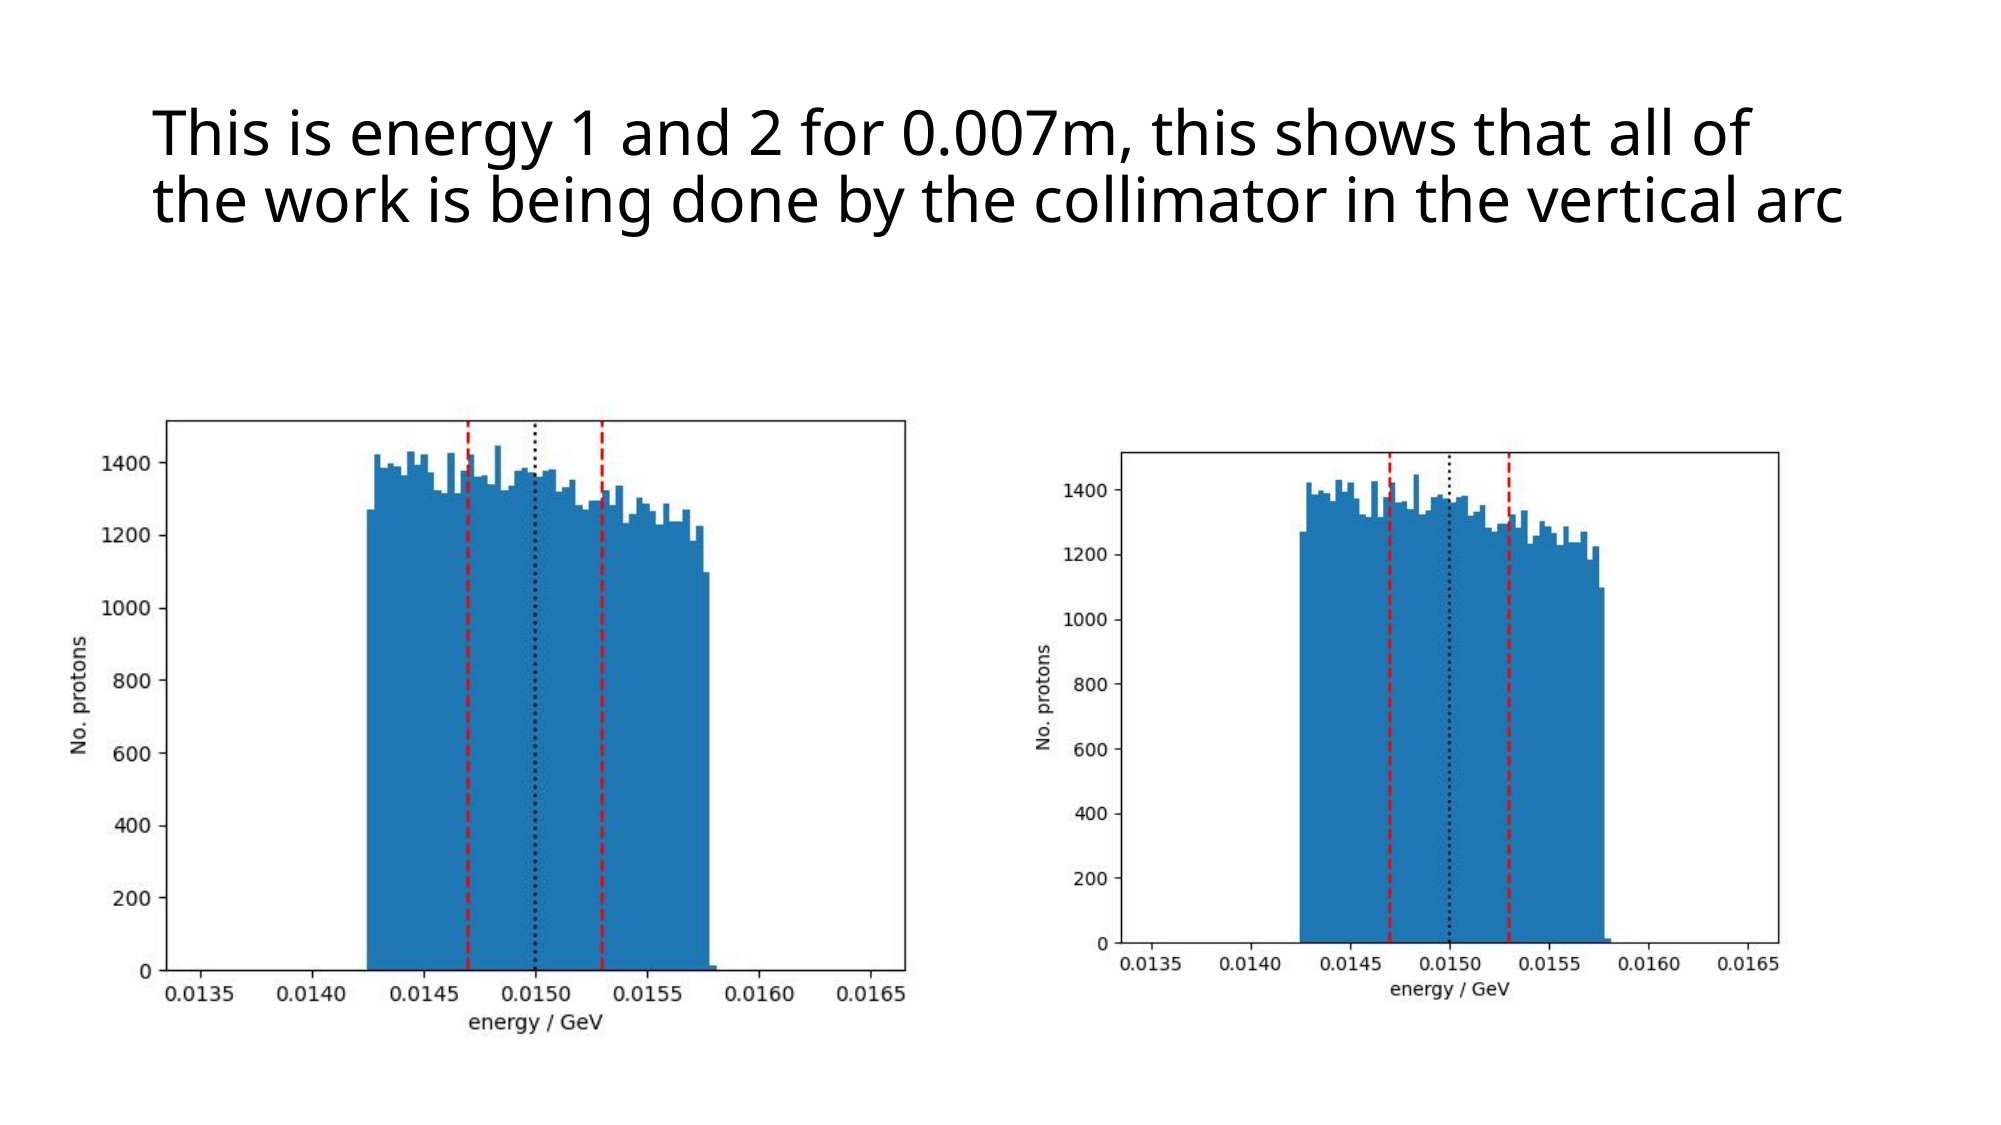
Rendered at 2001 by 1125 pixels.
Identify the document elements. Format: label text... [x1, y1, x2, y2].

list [47, 334, 1000, 1049]
picture [1015, 375, 1863, 1013]
title This is energy 1 and 2 for 0.007m, this shows that all of the work is being done by the collimator in the vertical arc [137, 59, 1863, 278]
